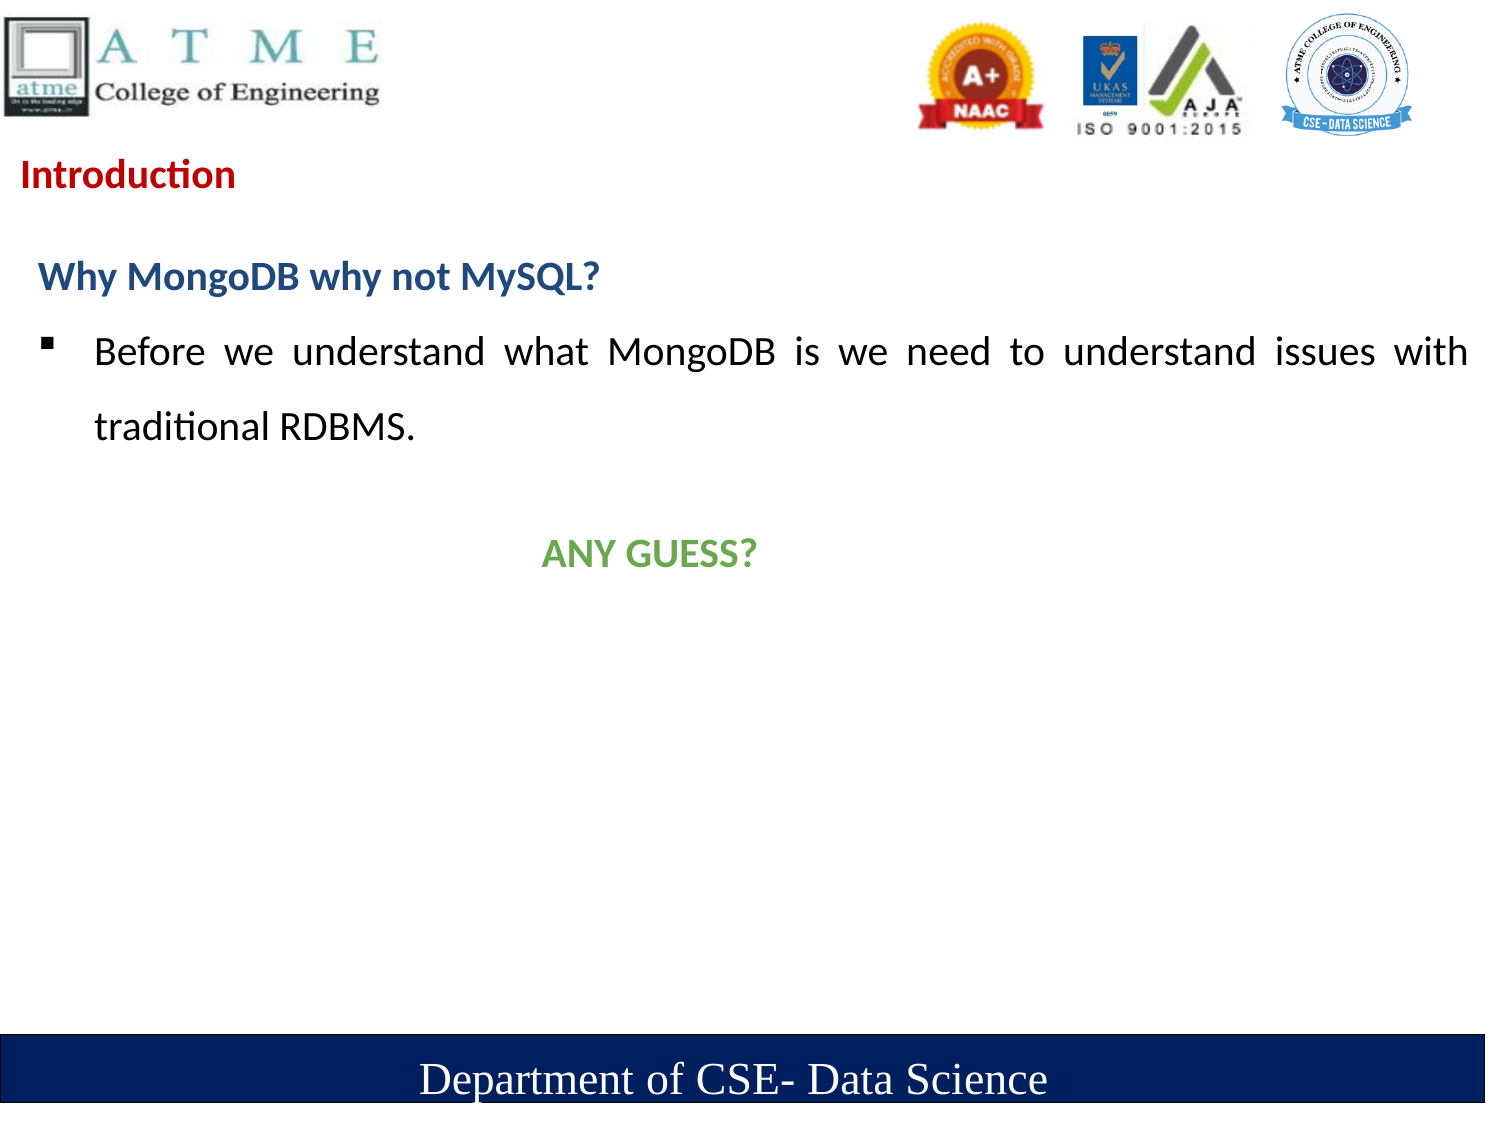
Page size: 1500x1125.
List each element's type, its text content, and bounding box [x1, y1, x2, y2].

list Why MongoDB why not MySQL? Before we understand what MongoDB is we need to understand issues with traditional RDBMS. [22, 215, 1485, 996]
picture [903, 20, 1058, 151]
picture [0, 13, 383, 121]
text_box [1061, 16, 1256, 146]
title Introduction [4, 117, 1355, 225]
picture [1281, 9, 1412, 140]
text_box ANY GUESS? [221, 459, 1079, 641]
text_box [0, 1033, 1486, 1104]
